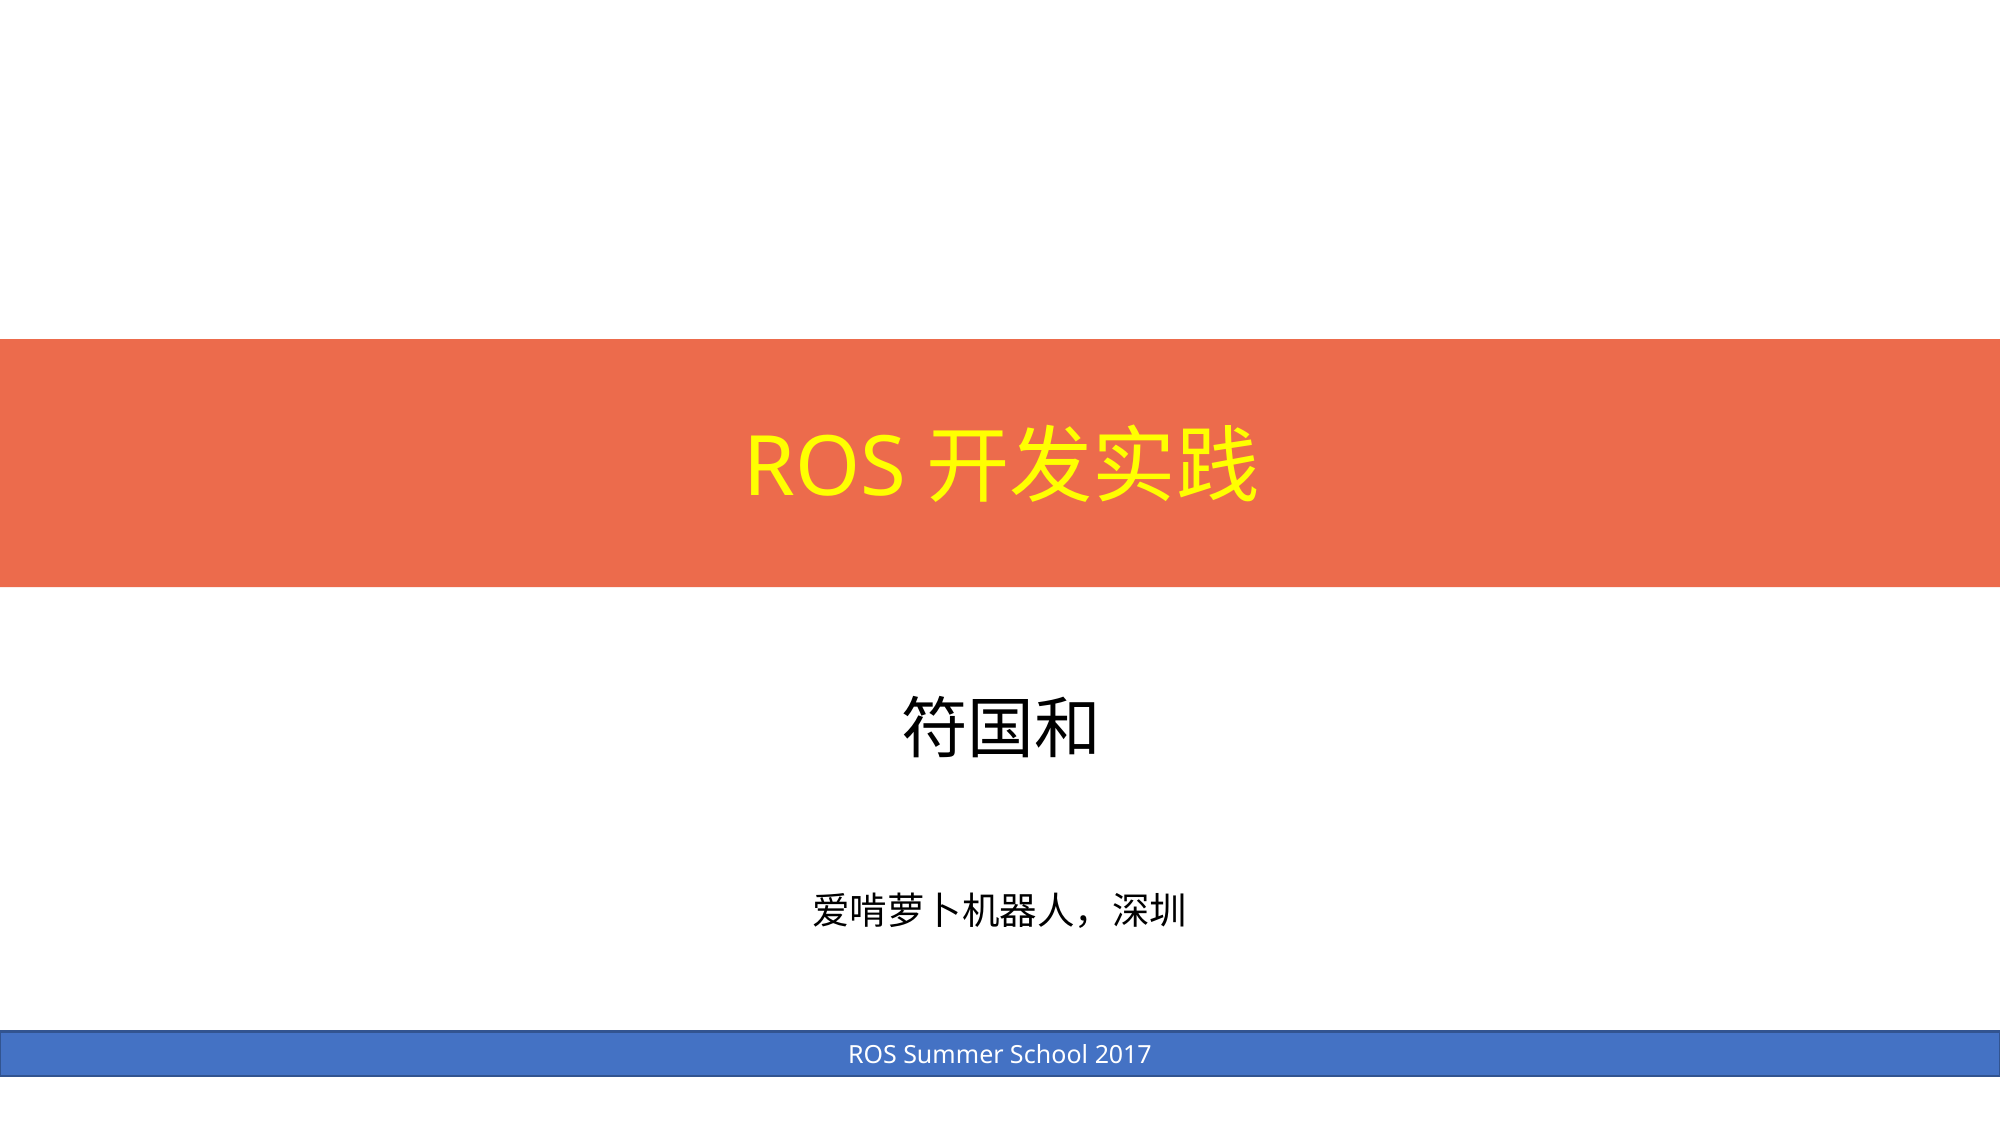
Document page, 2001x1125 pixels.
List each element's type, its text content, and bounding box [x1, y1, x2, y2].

text_box ROS Summer School 2017 [0, 1030, 2000, 1077]
text_box ROS开发实践 [538, 405, 1465, 520]
text_box 符国和 [786, 678, 1217, 774]
text_box 爱啃萝卜机器人，深圳 [721, 879, 1279, 940]
text_box [0, 338, 2000, 588]
text_box [710, 877, 1292, 933]
